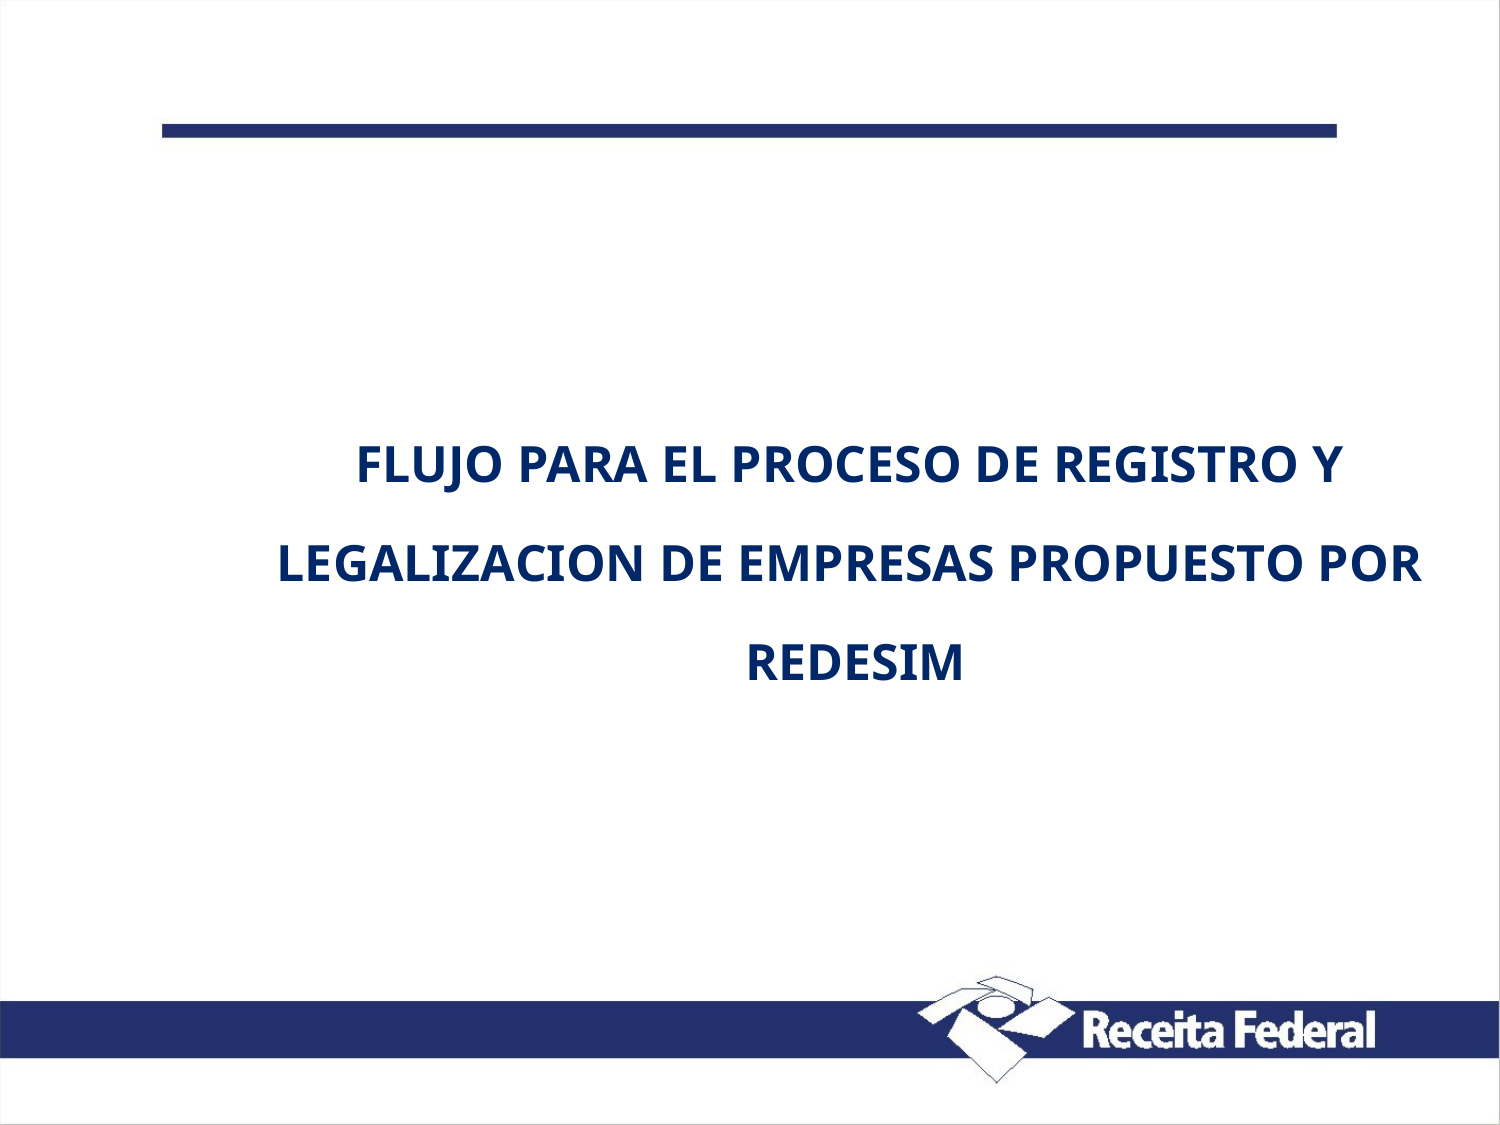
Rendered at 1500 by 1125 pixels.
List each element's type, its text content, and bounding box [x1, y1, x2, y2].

text_box FLUJO PARA EL PROCESO DE REGISTRO Y LEGALIZACION DE EMPRESAS PROPUESTO POR REDESIM [37, 430, 1500, 703]
text_box [0, 0, 1500, 1125]
